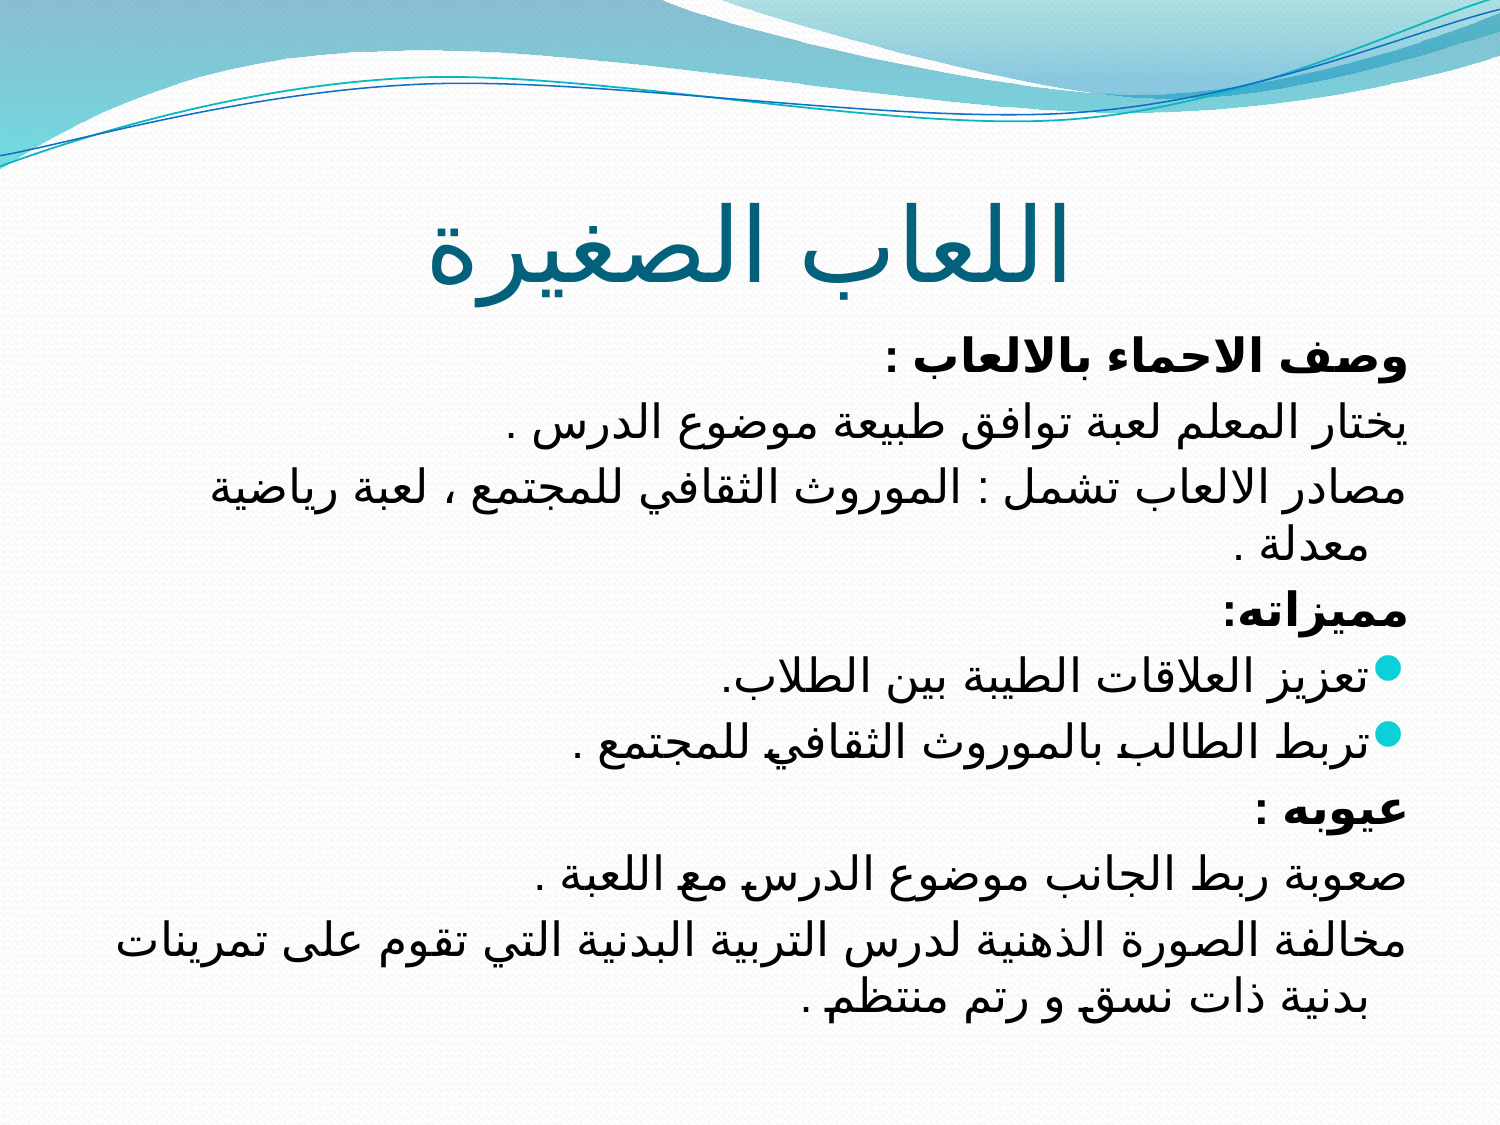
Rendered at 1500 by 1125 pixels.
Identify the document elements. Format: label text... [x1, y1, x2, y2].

list وصف الاحماء بالالعاب : يختار المعلم لعبة توافق طبيعة موضوع الدرس . مصادر الالعاب تشمل : الموروث الثقافي للمجتمع ، لعبة رياضية معدلة . مميزاته: تعزيز العلاقات الطيبة بين الطلاب. تربط الطالب بالموروث الثقافي للمجتمع . عيوبه : صعوبة ربط الجانب موضوع الدرس مع اللعبة . مخالفة الصورة الذهنية لدرس التربية البدنية التي تقوم على تمرينات بدنية ذات نسق و رتم منتظم . [75, 317, 1425, 1038]
title اللعاب الصغيرة [75, 115, 1425, 304]
